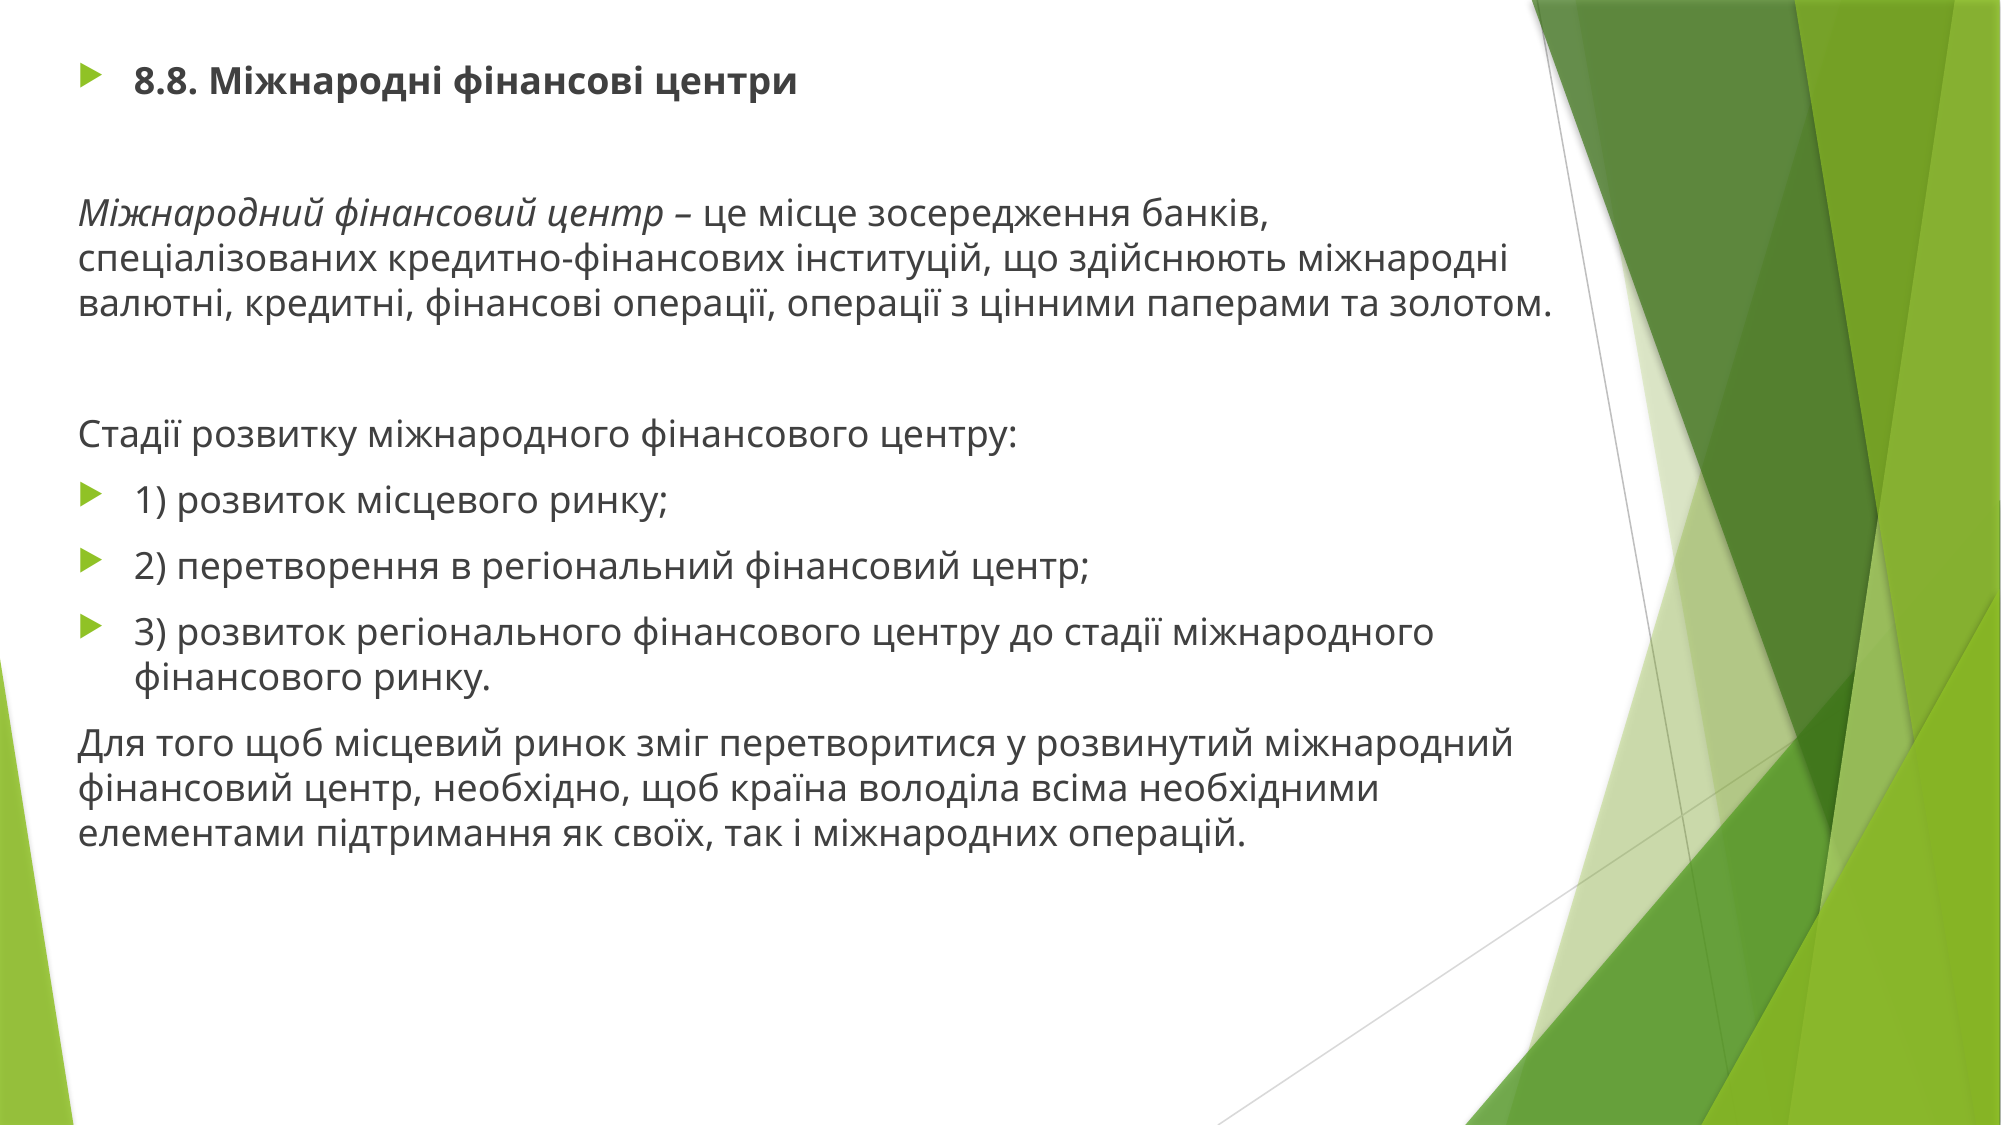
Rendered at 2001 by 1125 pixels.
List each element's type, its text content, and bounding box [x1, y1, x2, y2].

list 8.8. Міжнародні фінансові центри Міжнародний фінансовий центр – це місце зосередження банків, спеціалізованих кредитно-фінансових інституцій, що здійснюють міжнародні валютні, кредитні, фінансові операції, операції з цінними паперами та золотом. Стадії розвитку міжнародного фінансового центру: 1) розвиток місцевого ринку; 2) перетворення в регіональний фінансовий центр; 3) розвиток регіонального фінансового центру до стадії міжнародного фінансового ринку. Для того щоб місцевий ринок зміг перетворитися у розвинутий міжнародний фінансовий центр, необхідно, щоб країна володіла всіма необхідними елементами підтримання як своїх, так і міжнародних операцій. [62, 49, 1585, 1064]
